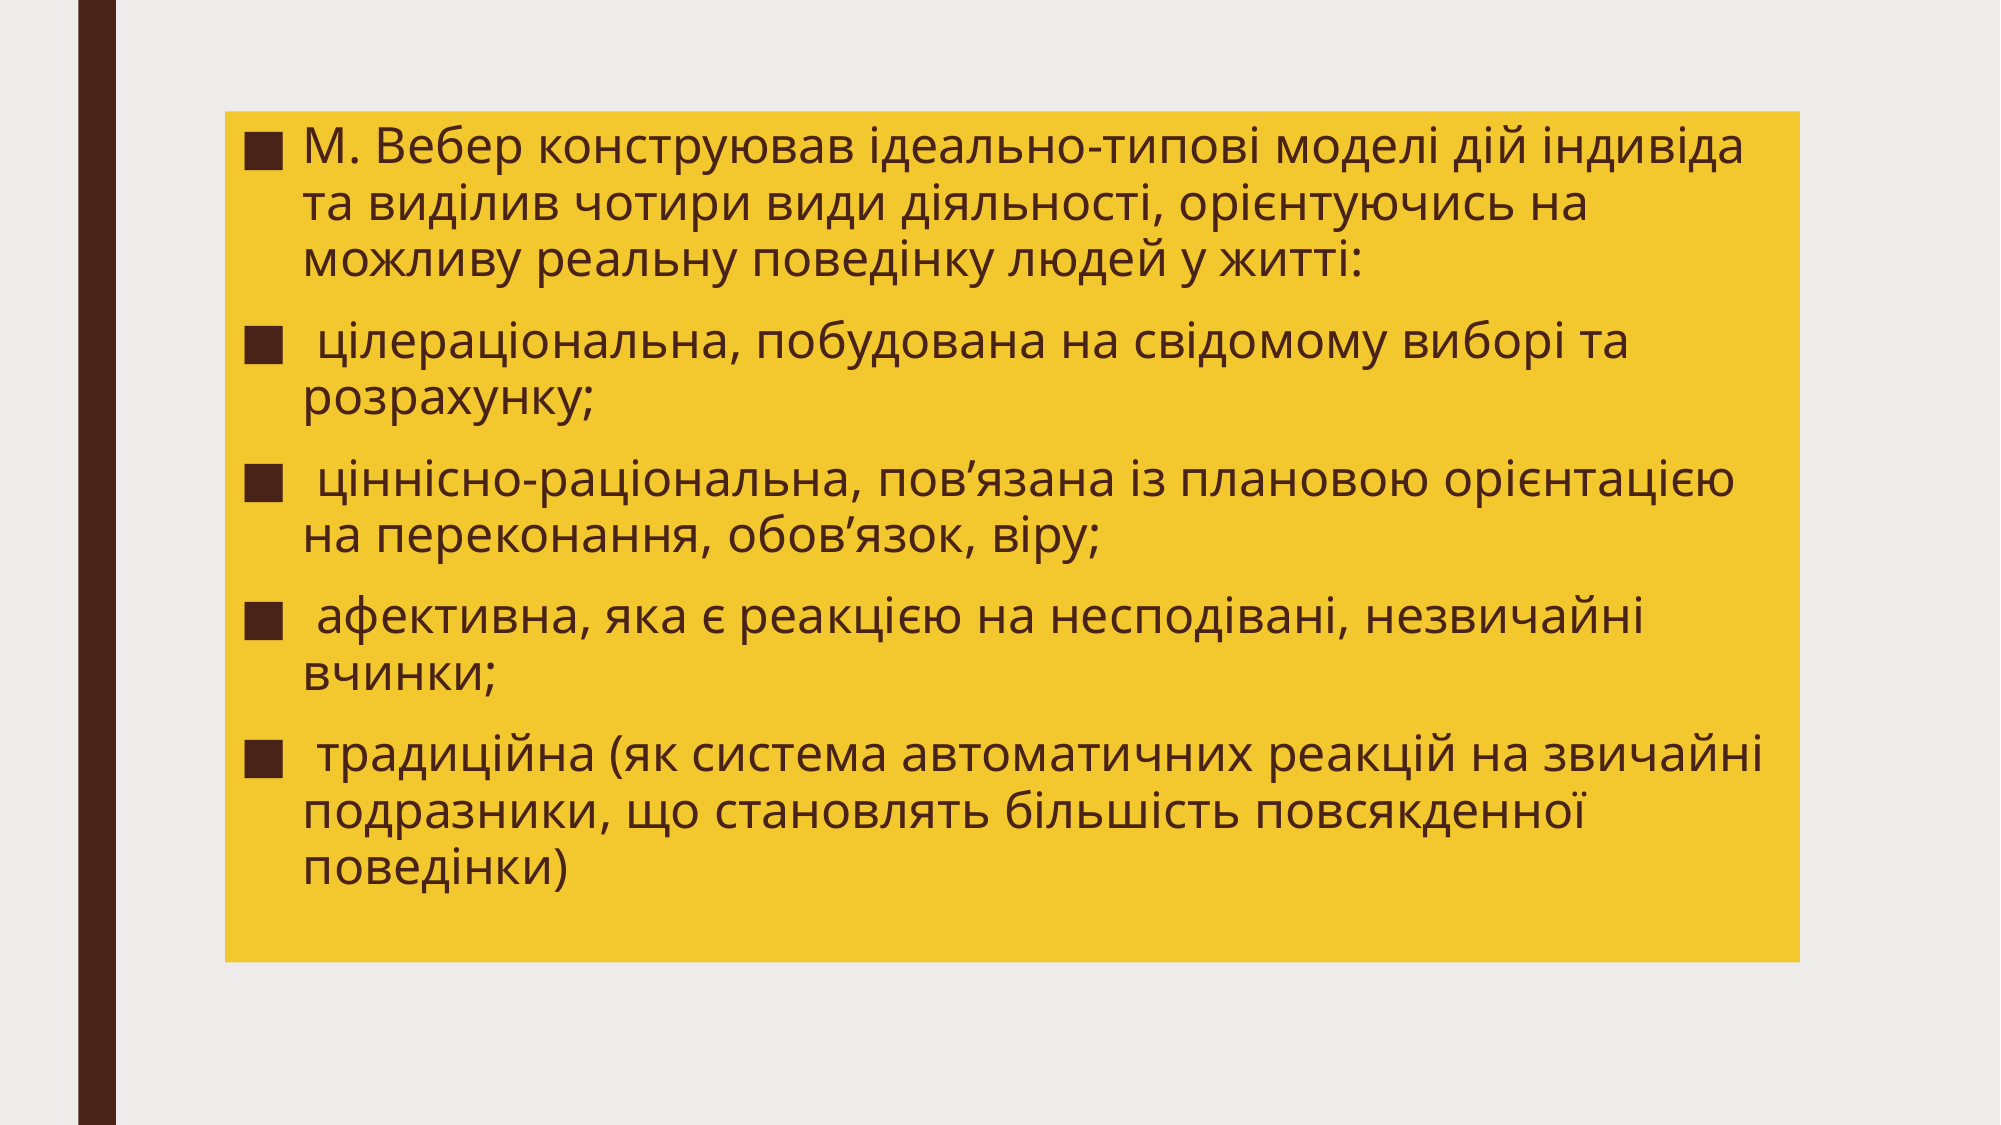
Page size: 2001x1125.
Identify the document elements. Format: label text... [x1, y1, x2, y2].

list М. Вебер конструював ідеально-типові моделі дій індивіда та виділив чотири види діяльності, орієнтуючись на можливу реальну поведінку людей у житті: цілераціональна, побудована на свідомому виборі та розрахунку; ціннісно-раціональна, пов’язана із плановою орієнтацією на переконання, обов’язок, віру; афективна, яка є реакцією на несподівані, незвичайні вчинки; традиційна (як система автоматичних реакцій на звичайні подразники, що становлять більшість повсякденної поведінки) [225, 111, 1800, 963]
